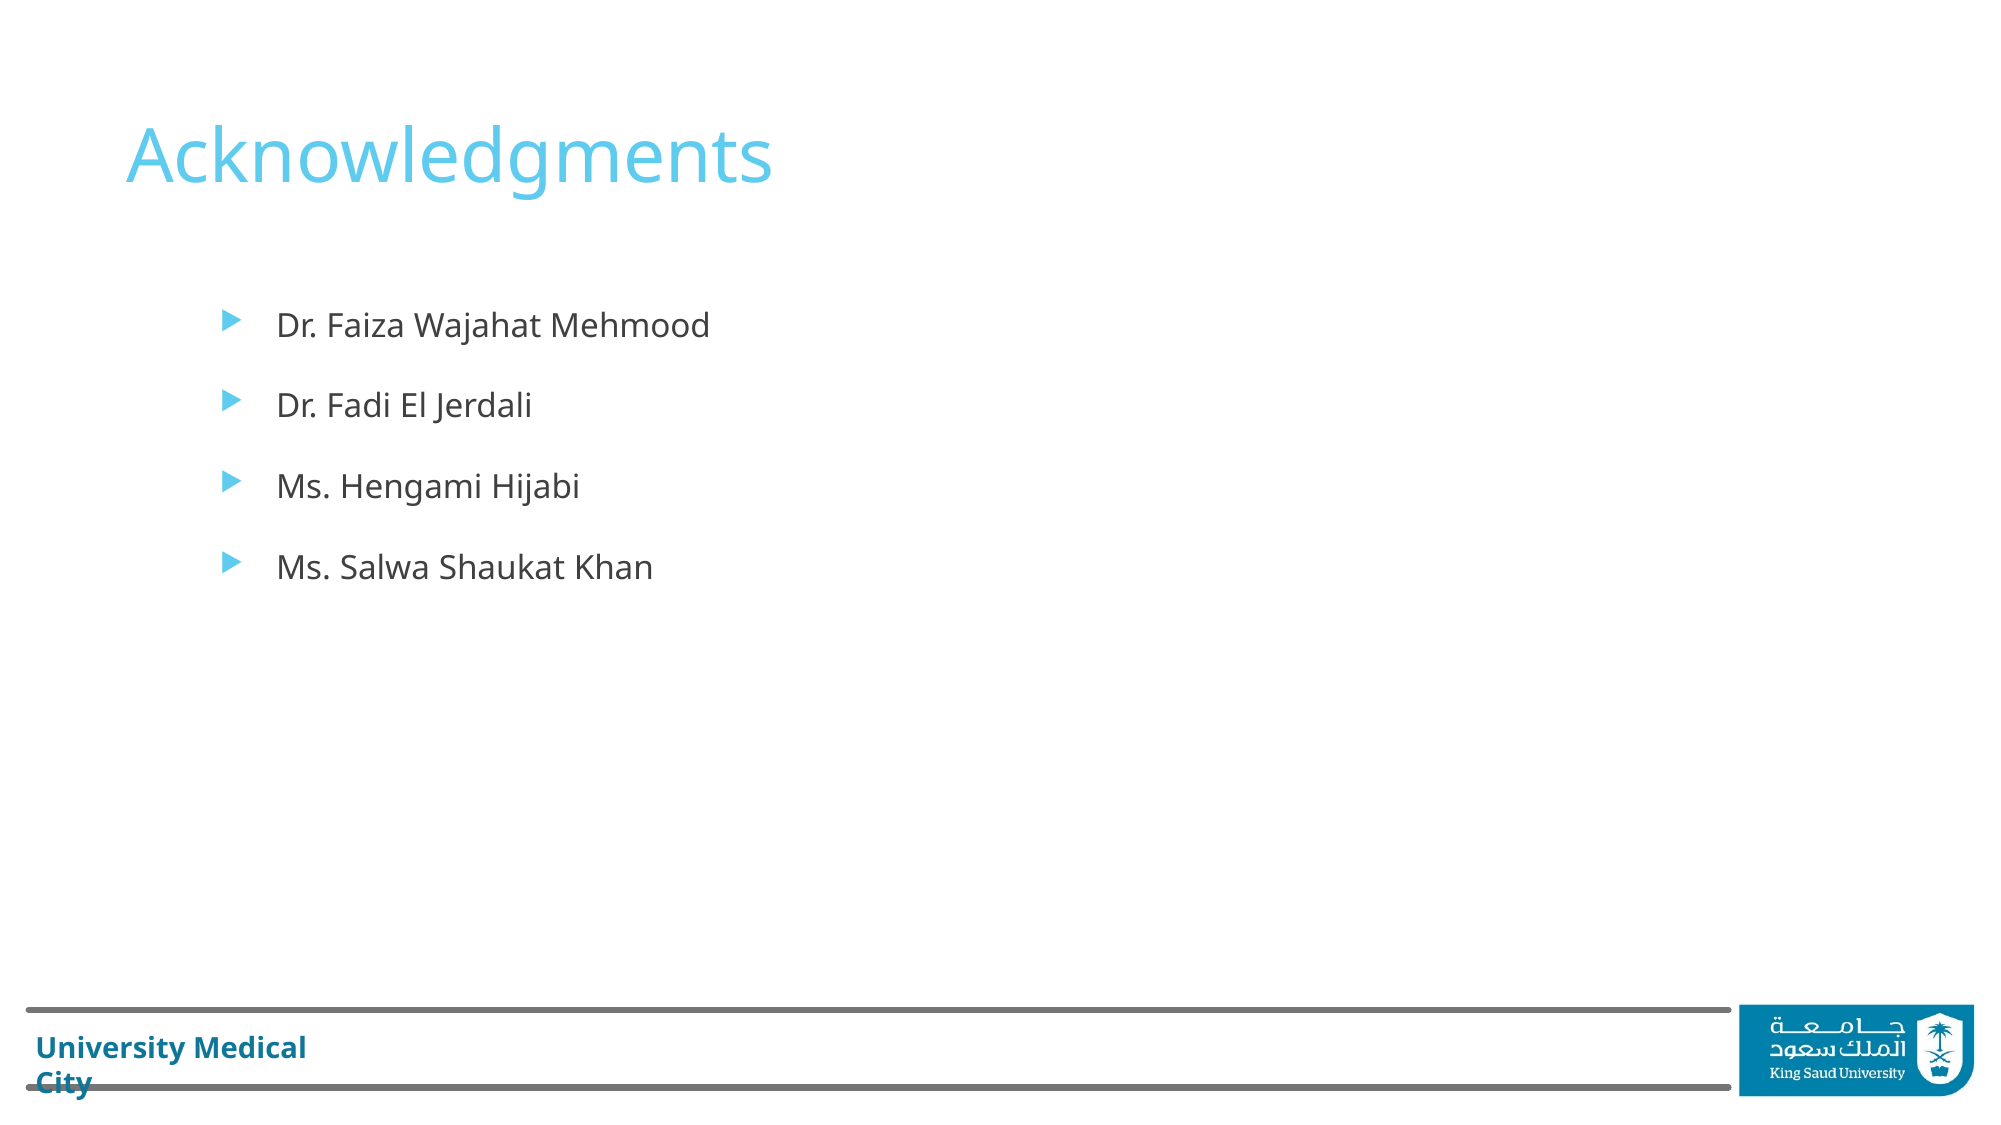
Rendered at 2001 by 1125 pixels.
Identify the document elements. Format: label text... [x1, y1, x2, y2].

title Acknowledgments [111, 99, 1522, 317]
picture [1737, 1002, 1976, 1099]
list Dr. Faiza Wajahat Mehmood Dr. Fadi El Jerdali Ms. Hengami Hijabi Ms. Salwa Shaukat Khan [204, 276, 1616, 913]
